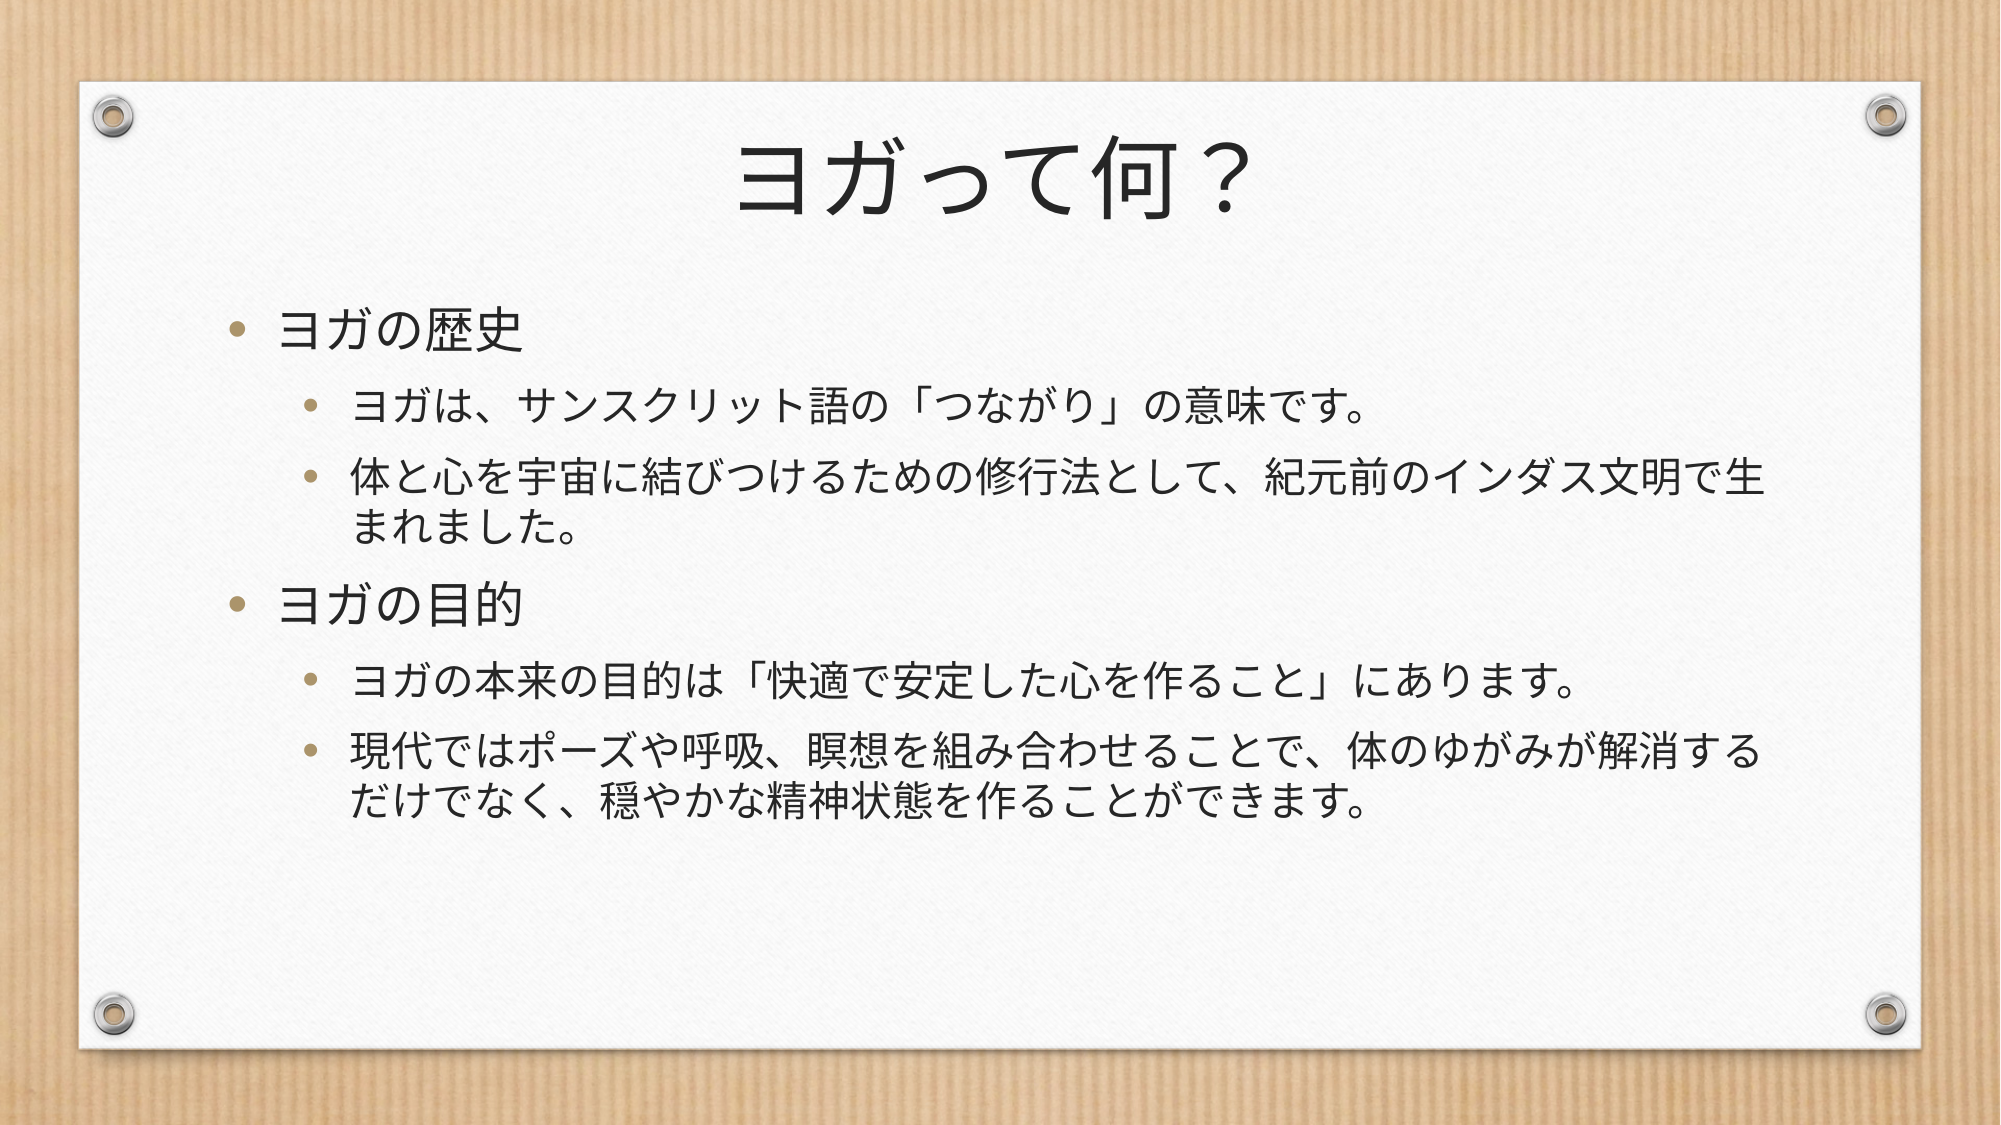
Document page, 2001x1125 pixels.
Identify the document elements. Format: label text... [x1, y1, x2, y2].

title ヨガって何？ [212, 90, 1788, 262]
list ヨガの歴史 ヨガは、サンスクリット語の「つながり」の意味です。 体と心を宇宙に結びつけるための修行法として、紀元前のインダス文明で生まれました。 ヨガの目的 ヨガの本来の目的は「快適で安定した心を作ること」にあります。 現代ではポーズや呼吸、瞑想を組み合わせることで、体のゆがみが解消するだけでなく、穏やかな精神状態を作ることができます。 [212, 291, 1788, 964]
picture [0, 0, 2001, 1125]
